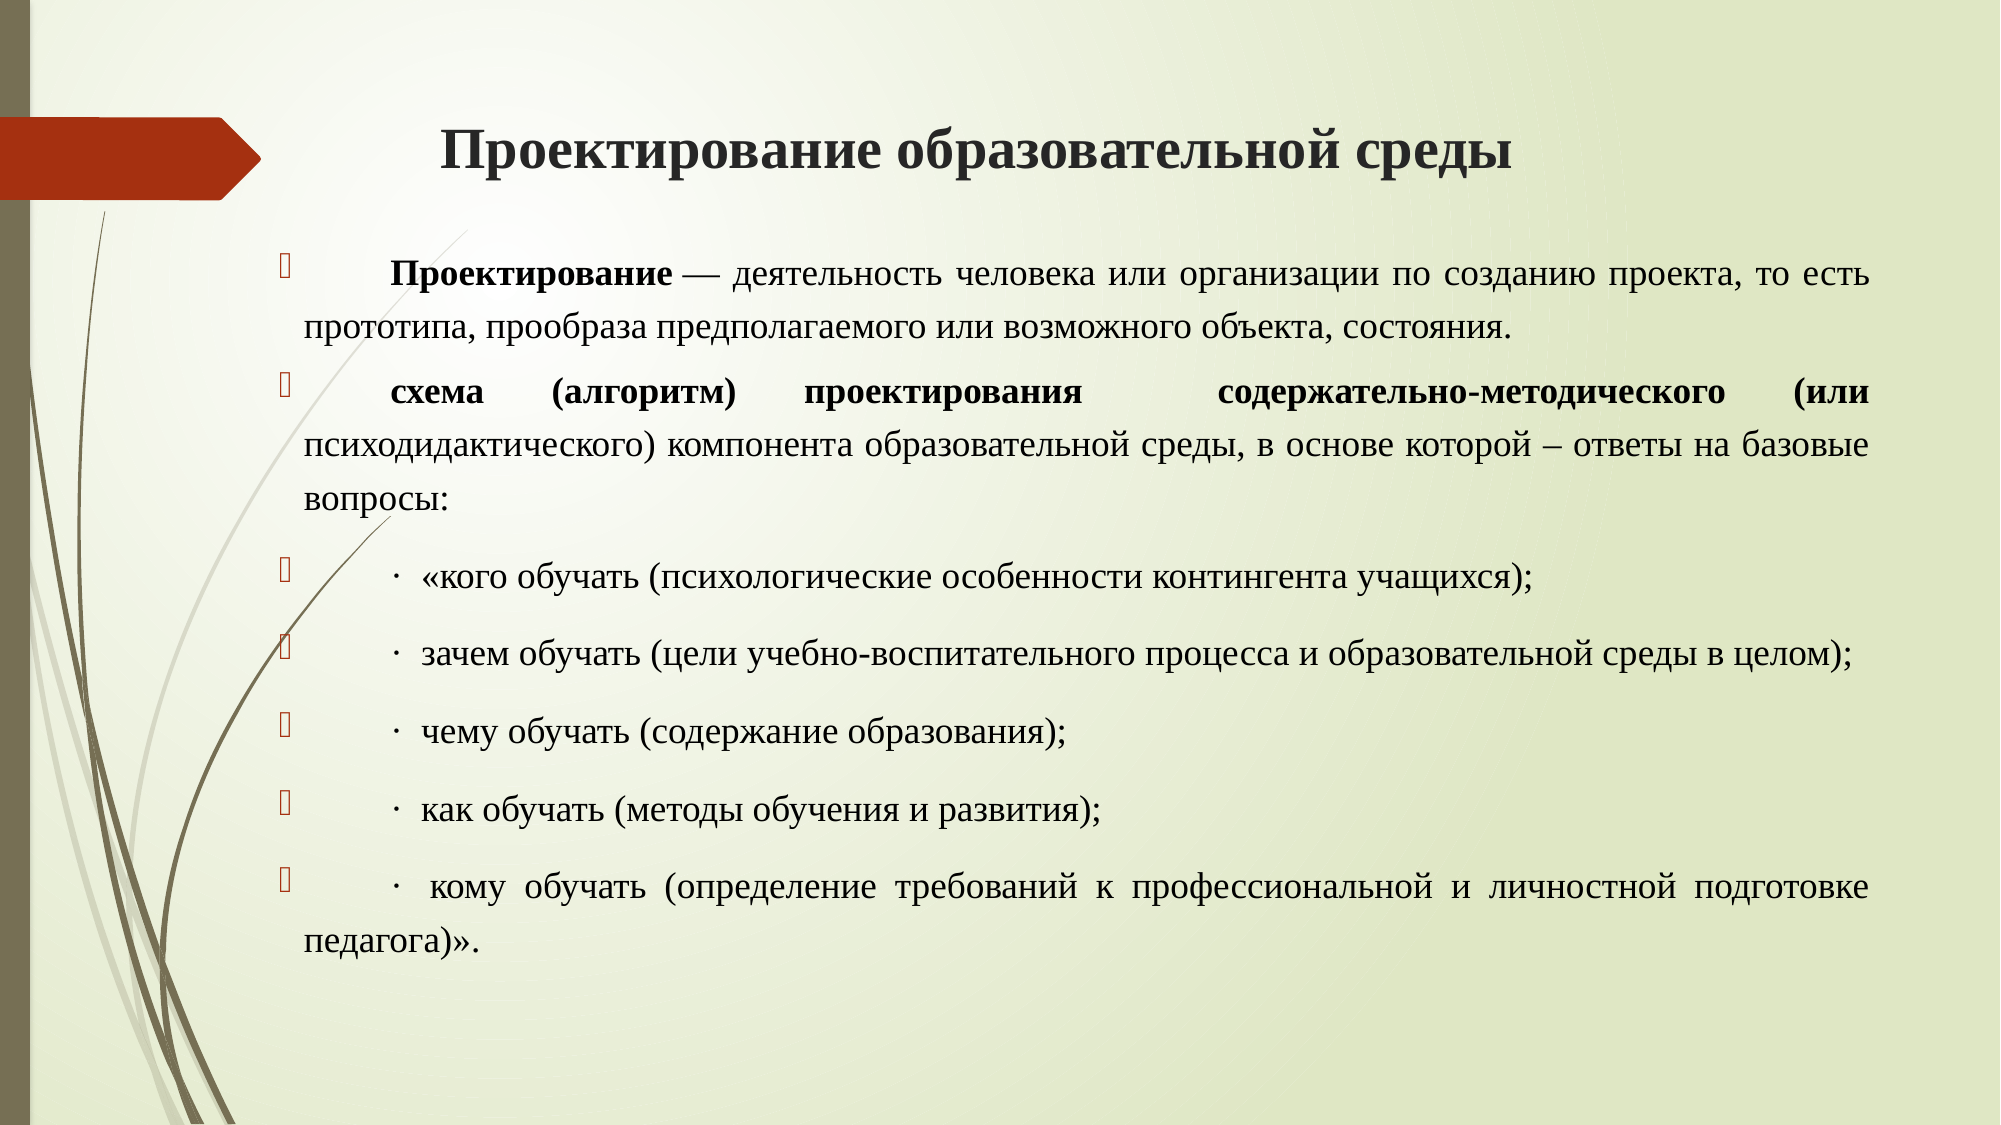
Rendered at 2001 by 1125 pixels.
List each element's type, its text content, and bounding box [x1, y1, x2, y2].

list Проектирование — деятельность человека или организации по созданию проекта, то есть прототипа, прообраза предполагаемого или возможного объекта, состояния. схема (алгоритм) проектирования содержательно-методического (или психодидактического) компонента образовательной среды, в основе которой – ответы на базовые вопросы: · «кого обучать (психологические особенности контингента учащихся); · зачем обучать (цели учебно-воспитательного процесса и образовательной среды в целом); · чему обучать (содержание образования); · как обучать (методы обучения и развития); · кому обучать (определение требований к профессиональной и личностной подготовке педагога)». [225, 231, 1888, 1034]
title Проектирование образовательной среды [425, 102, 1888, 206]
